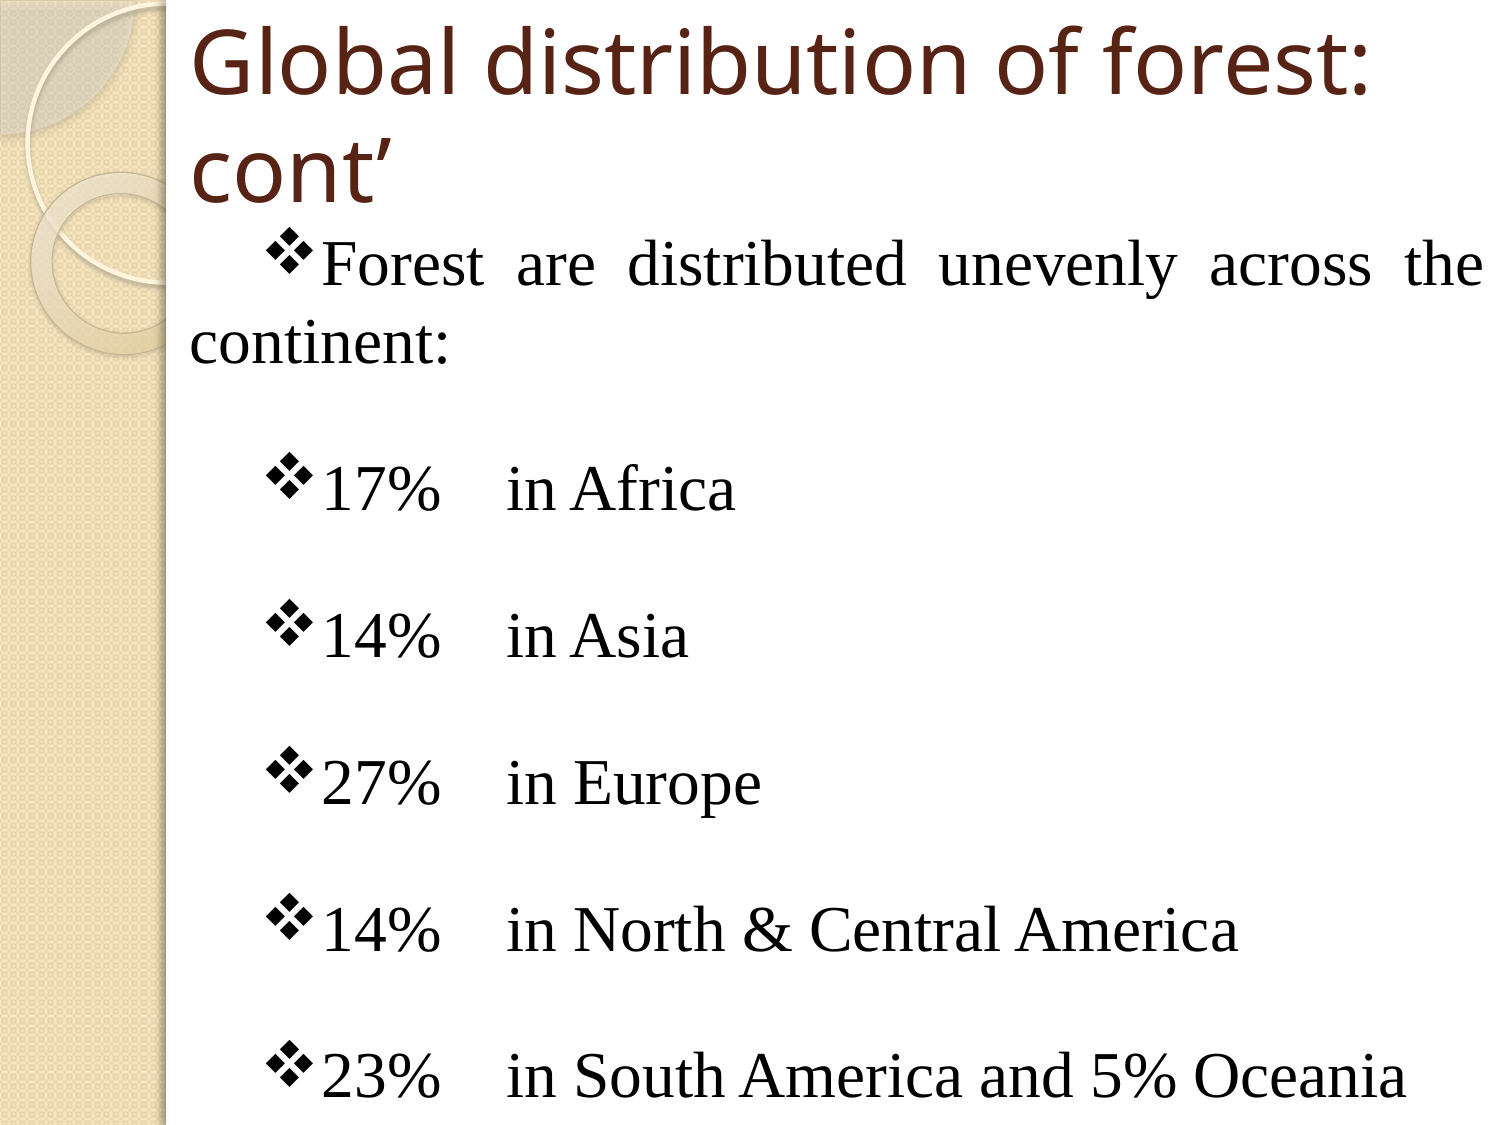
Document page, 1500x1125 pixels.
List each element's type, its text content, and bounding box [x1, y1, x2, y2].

title Global distribution of forest: cont’ [174, 24, 1466, 200]
list Forest are distributed unevenly across the continent: 17% in Africa 14% in Asia 27% in Europe 14% in North & Central America 23% in South America and 5% Oceania [174, 212, 1500, 1125]
